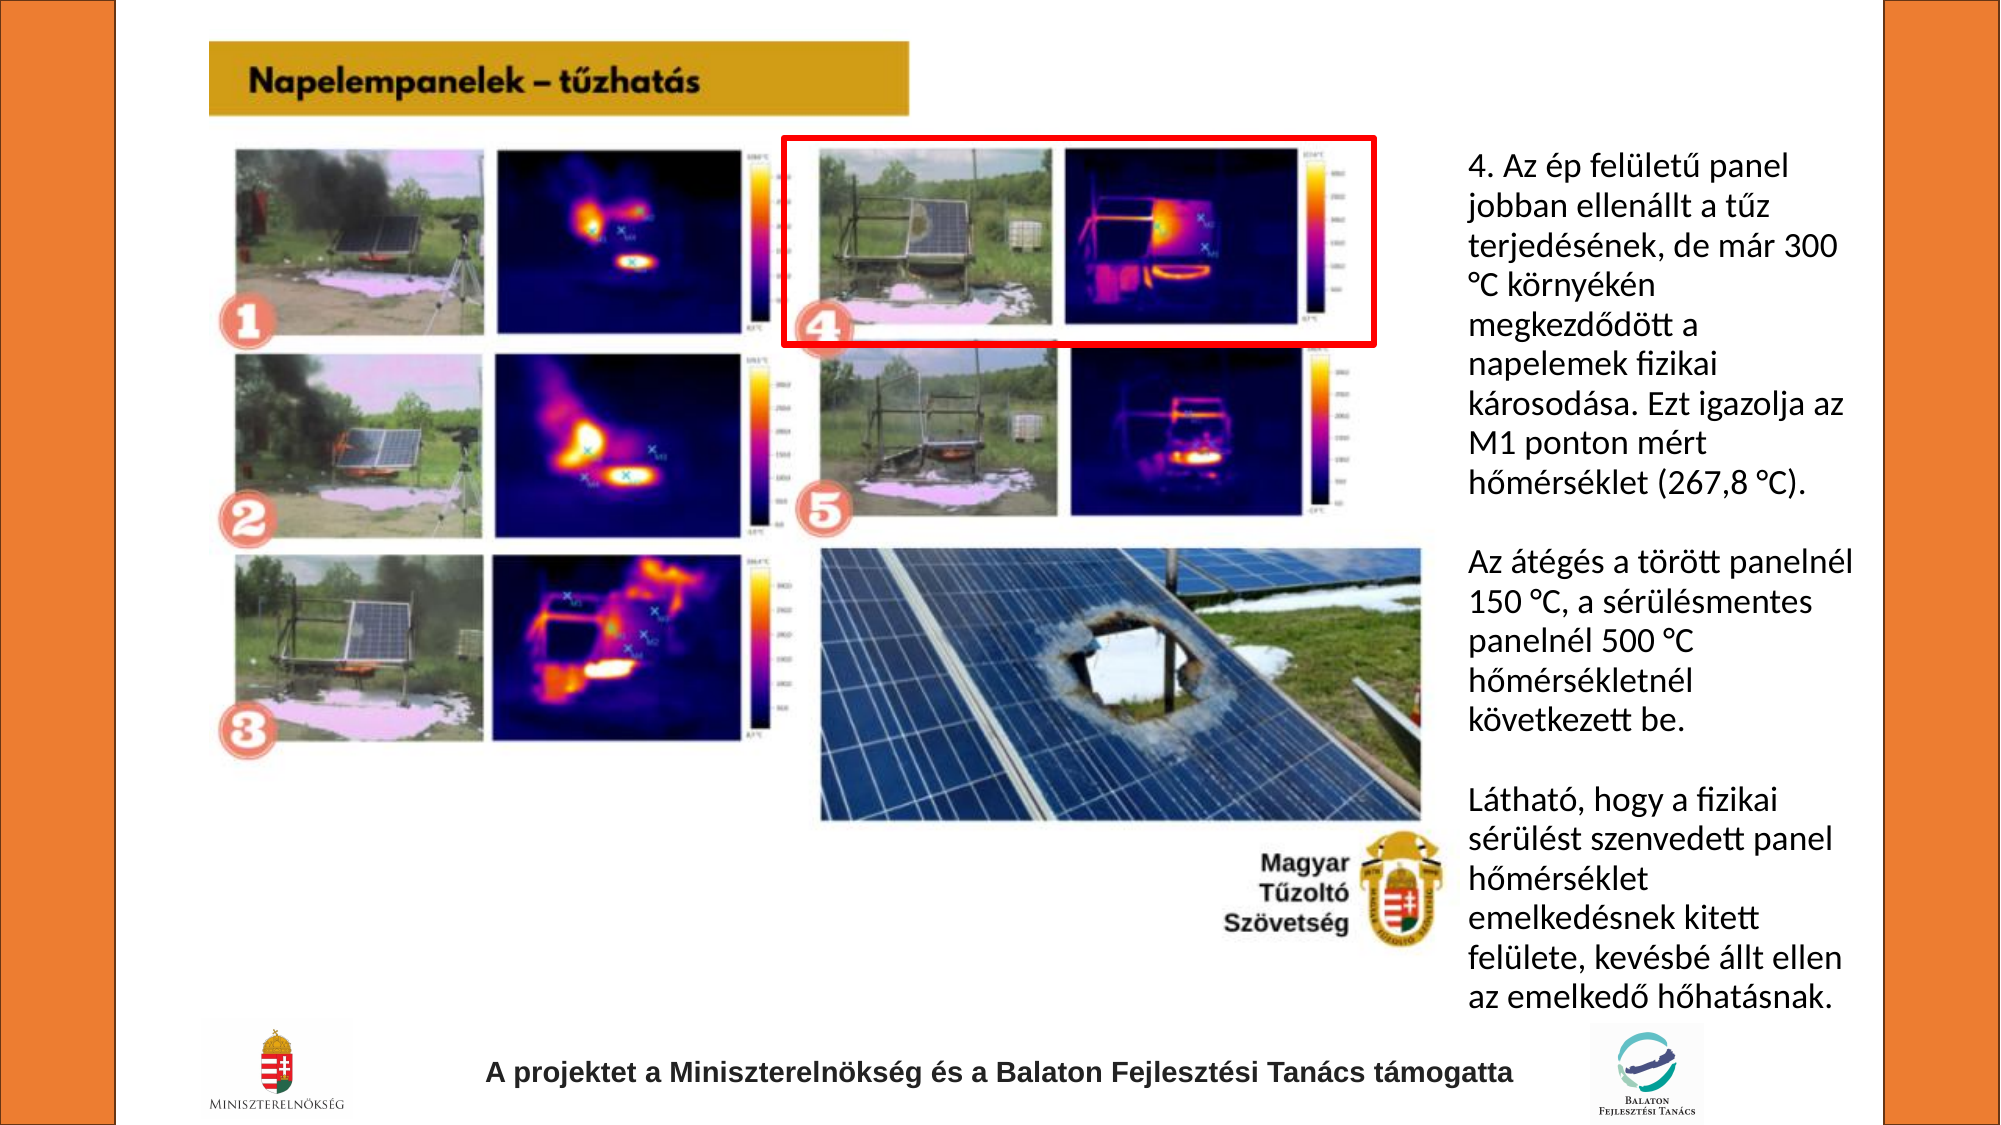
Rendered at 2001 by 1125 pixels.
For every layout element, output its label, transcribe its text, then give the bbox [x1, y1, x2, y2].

text_box 4. Az ép felületű panel jobban ellenállt a tűz terjedésének, de már 300 °C környékén megkezdődött a napelemek fizikai károsodása. Ezt igazolja az M1 ponton mért hőmérséklet (267,8 °C). Az átégés a törött panelnél 150 °C, a sérülésmentes panelnél 500 °C hőmérsékletnél következett be. Látható, hogy a fizikai sérülést szenvedett panel hőmérséklet emelkedésnek kitett felülete, kevésbé állt ellen az emelkedő hőhatásnak. [1453, 138, 1874, 1063]
picture [201, 1018, 353, 1119]
picture [209, 29, 1460, 968]
picture [1590, 1063, 1704, 1125]
